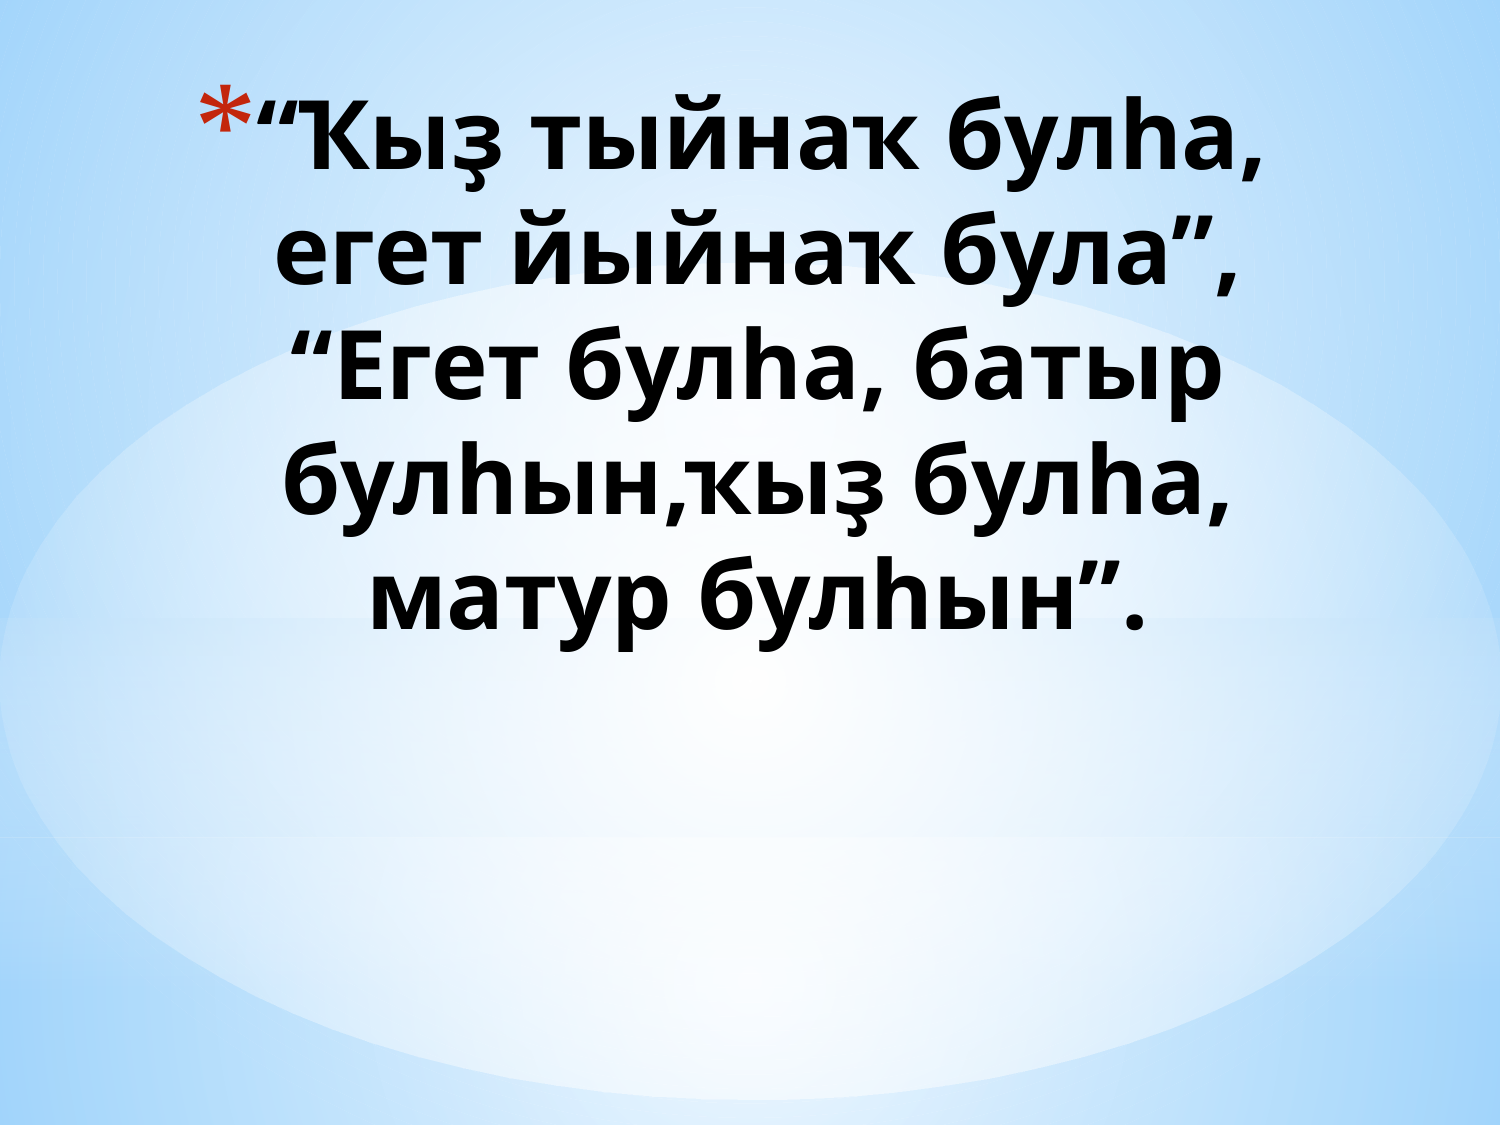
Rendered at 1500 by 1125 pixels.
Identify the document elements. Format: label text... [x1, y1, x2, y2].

title “Ҡыҙ тыйнаҡ булһа, егет йыйнаҡ була”, “Егет булһа, батыр булһын,ҡыҙ булһа, матур булһын”. [100, 66, 1363, 1024]
